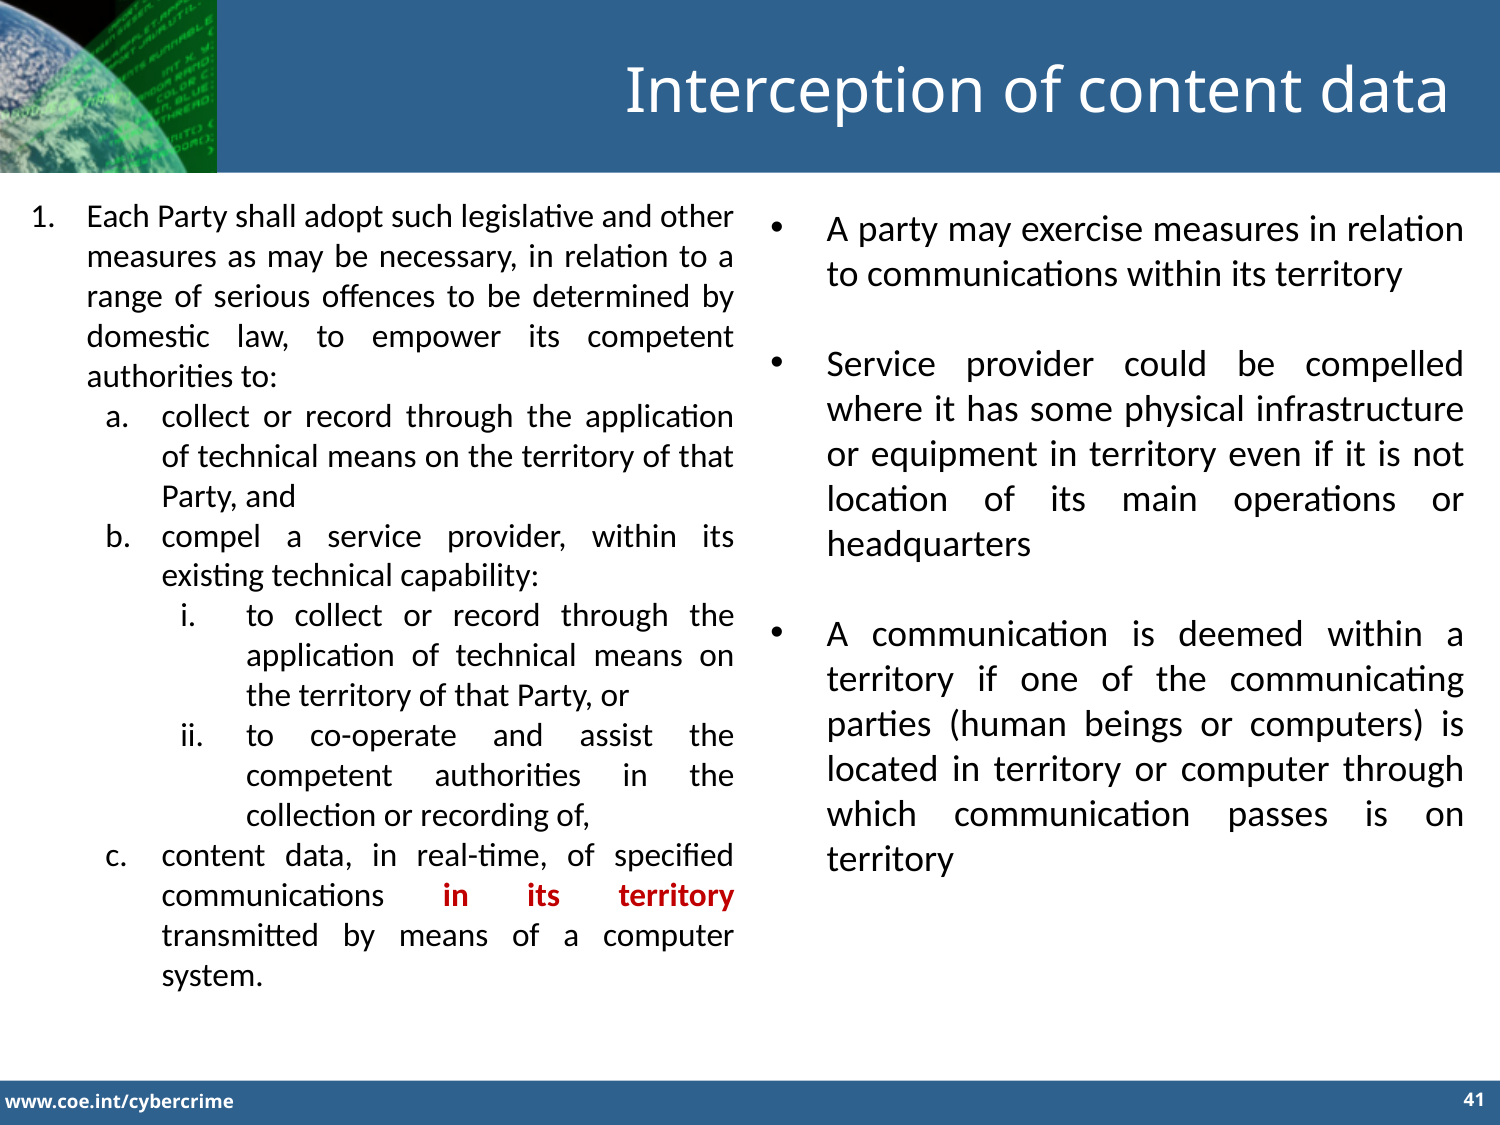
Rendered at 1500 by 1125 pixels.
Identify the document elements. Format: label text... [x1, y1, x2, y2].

text_box Each Party shall adopt such legislative and other measures as may be necessary, in relation to a range of serious offences to be determined by domestic law, to empower its competent authorities to: collect or record through the application of technical means on the territory of that Party, and compel a service provider, within its existing technical capability: to collect or record through the application of technical means on the territory of that Party, or to co-operate and assist the competent authorities in the collection or recording of, content data, in real-time, of specified communications in its territory transmitted by means of a computer system. [15, 186, 750, 1001]
text_box A party may exercise measures in relation to communications within its territory Service provider could be compelled where it has some physical infrastructure or equipment in territory even if it is not location of its main operations or headquarters A communication is deemed within a territory if one of the communicating parties (human beings or computers) is located in territory or computer through which communication passes is on territory [755, 196, 1480, 886]
text_box Interception of content data [230, 42, 1483, 133]
picture [0, 0, 217, 173]
